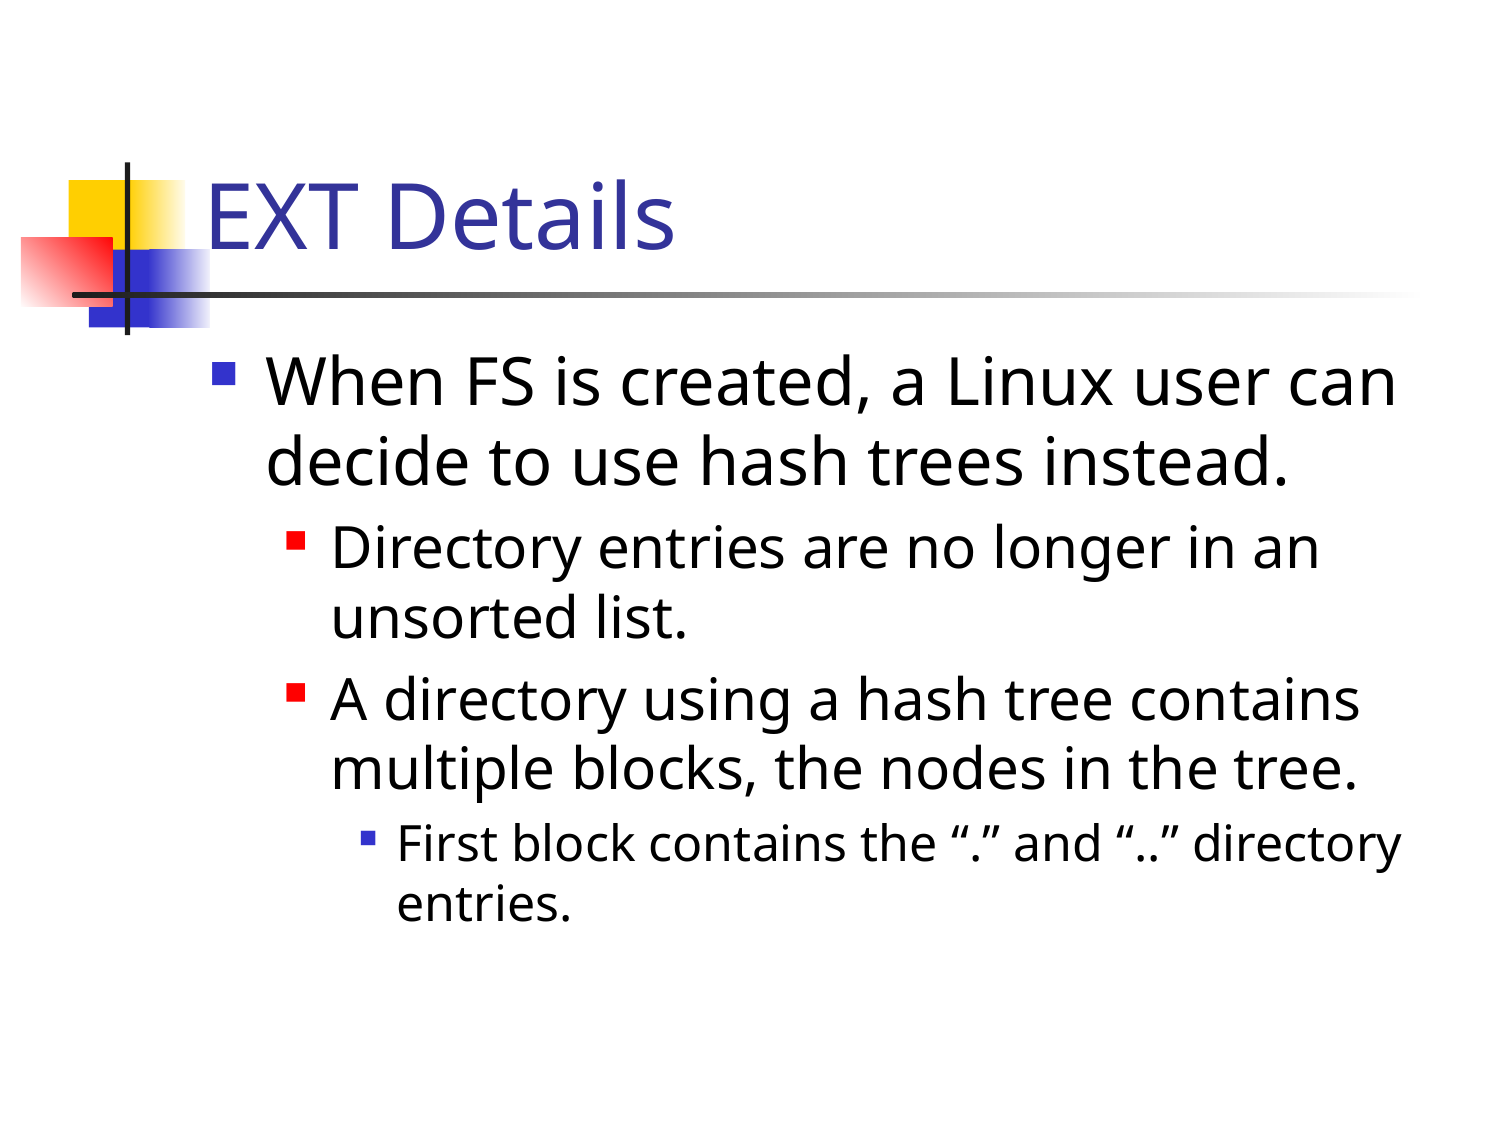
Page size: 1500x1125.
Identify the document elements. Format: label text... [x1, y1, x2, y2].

title EXT Details [188, 34, 1468, 276]
list When FS is created, a Linux user can decide to use hash trees instead. Directory entries are no longer in an unsorted list. A directory using a hash tree contains multiple blocks, the nodes in the tree. First block contains the “.” and “..” directory entries. [193, 330, 1470, 1007]
